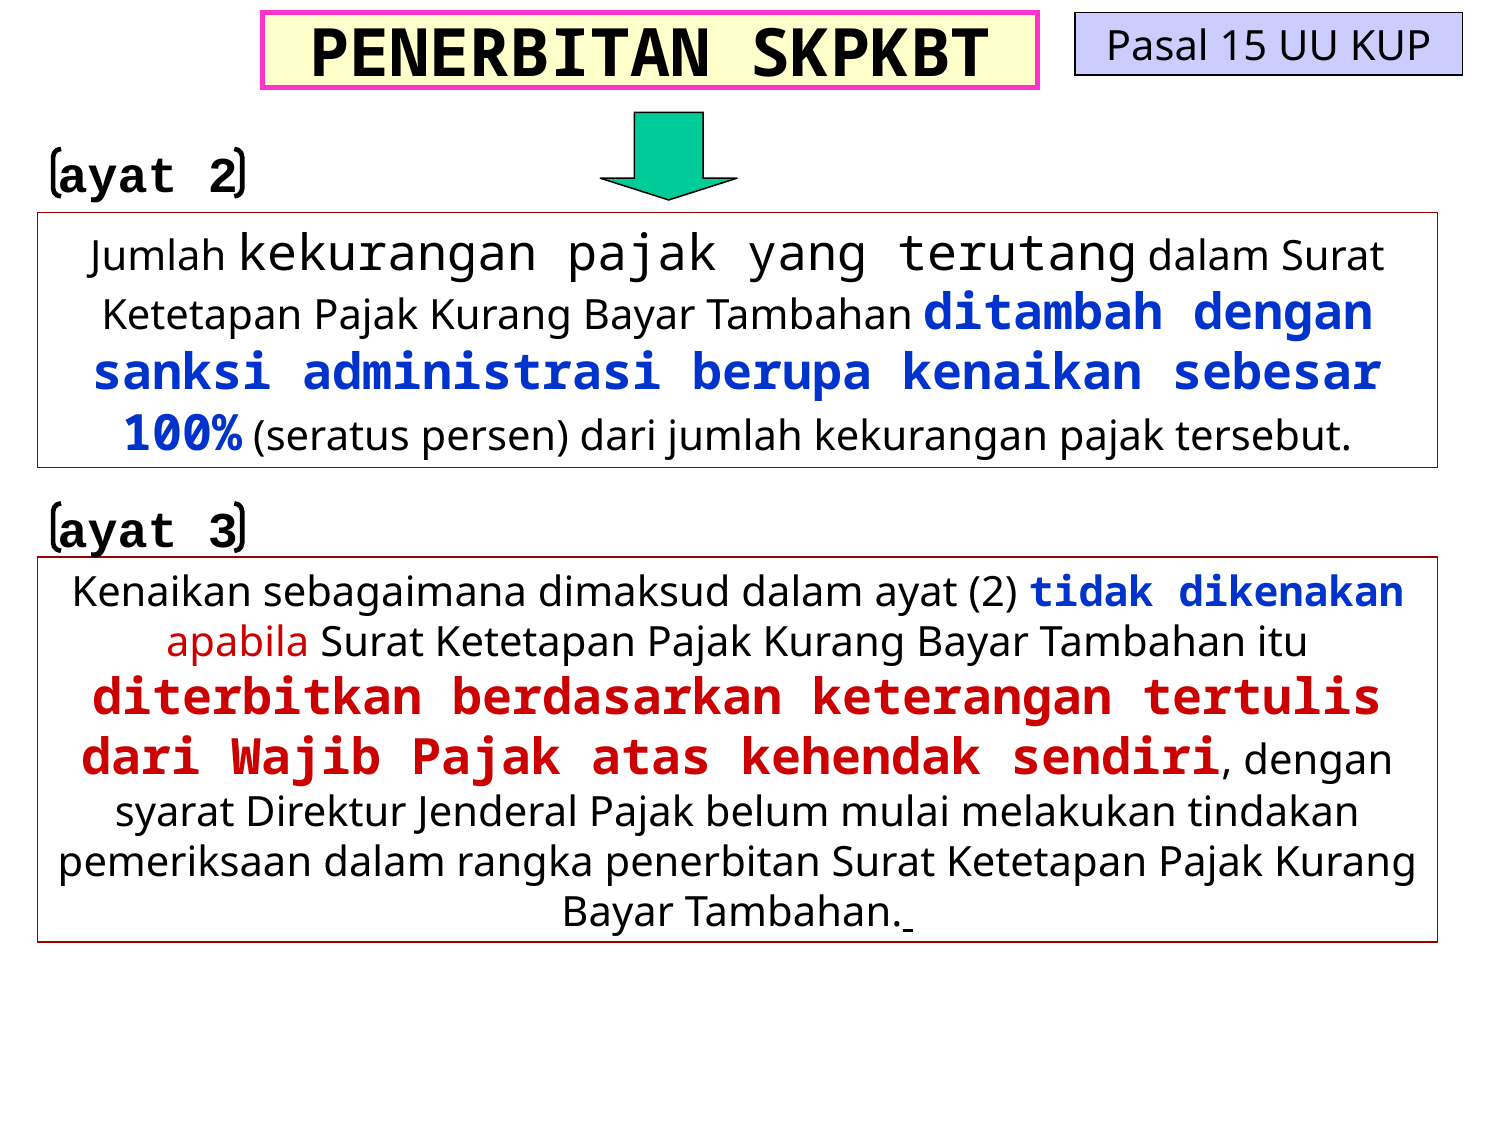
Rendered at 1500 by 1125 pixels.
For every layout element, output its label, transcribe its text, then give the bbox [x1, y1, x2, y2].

text_box ayat 2 [53, 148, 243, 197]
text_box ayat 3 [53, 503, 243, 551]
text_box Jumlah kekurangan pajak yang terutang dalam Surat Ketetapan Pajak Kurang Bayar Tambahan ditambah dengan sanksi administrasi berupa kenaikan sebesar 100% (seratus persen) dari jumlah kekurangan pajak tersebut. [37, 212, 1438, 468]
text_box [599, 112, 738, 200]
title PENERBITAN SKPKBT [262, 12, 1038, 88]
text_box Kenaikan sebagaimana dimaksud dalam ayat (2) tidak dikenakan apabila Surat Ketetapan Pajak Kurang Bayar Tambahan itu diterbitkan berdasarkan keterangan tertulis dari Wajib Pajak atas kehendak sendiri, dengan syarat Direktur Jenderal Pajak belum mulai melakukan tindakan pemeriksaan dalam rangka penerbitan Surat Ketetapan Pajak Kurang Bayar Tambahan. [37, 556, 1438, 942]
text_box Pasal 15 UU KUP [1074, 12, 1463, 75]
